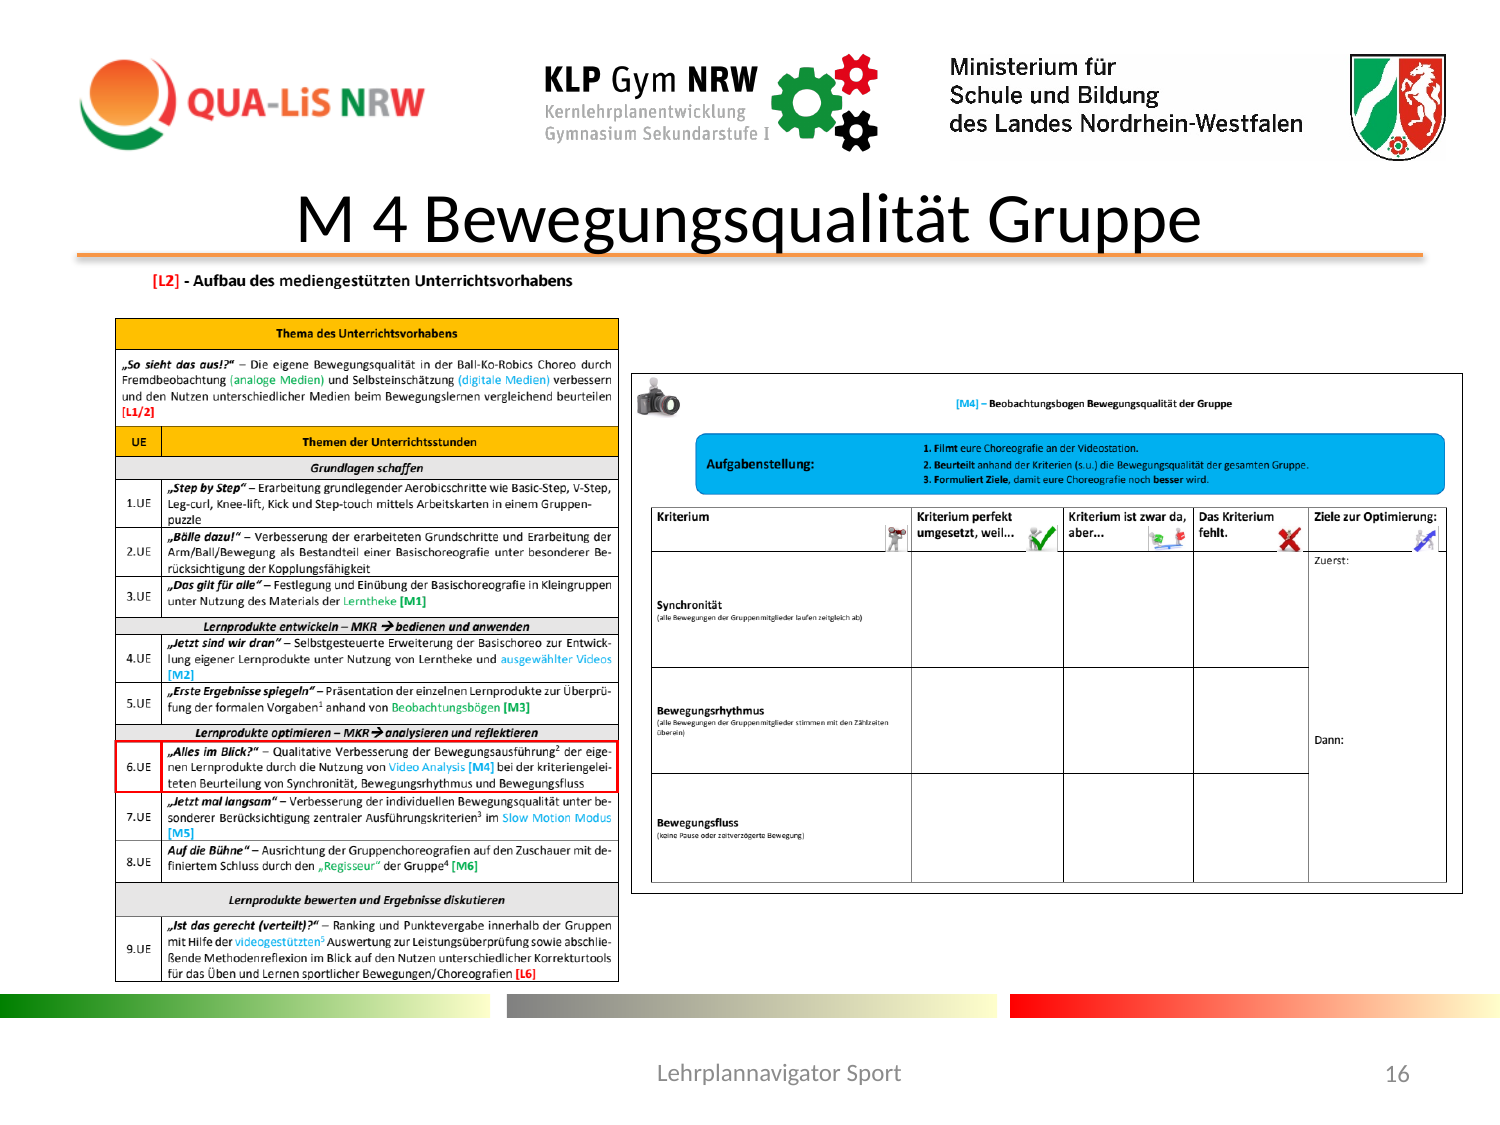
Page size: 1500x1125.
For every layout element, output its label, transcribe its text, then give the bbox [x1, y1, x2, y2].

footer Lehrplannavigator Sport [561, 1017, 999, 1125]
slide_number 16 [1328, 1042, 1425, 1103]
title M 4 Bewegungsqualität Gruppe [75, 184, 1425, 244]
picture [950, 54, 1446, 161]
picture [501, 28, 908, 183]
picture [111, 266, 622, 988]
picture [77, 52, 431, 154]
picture [631, 373, 1463, 894]
